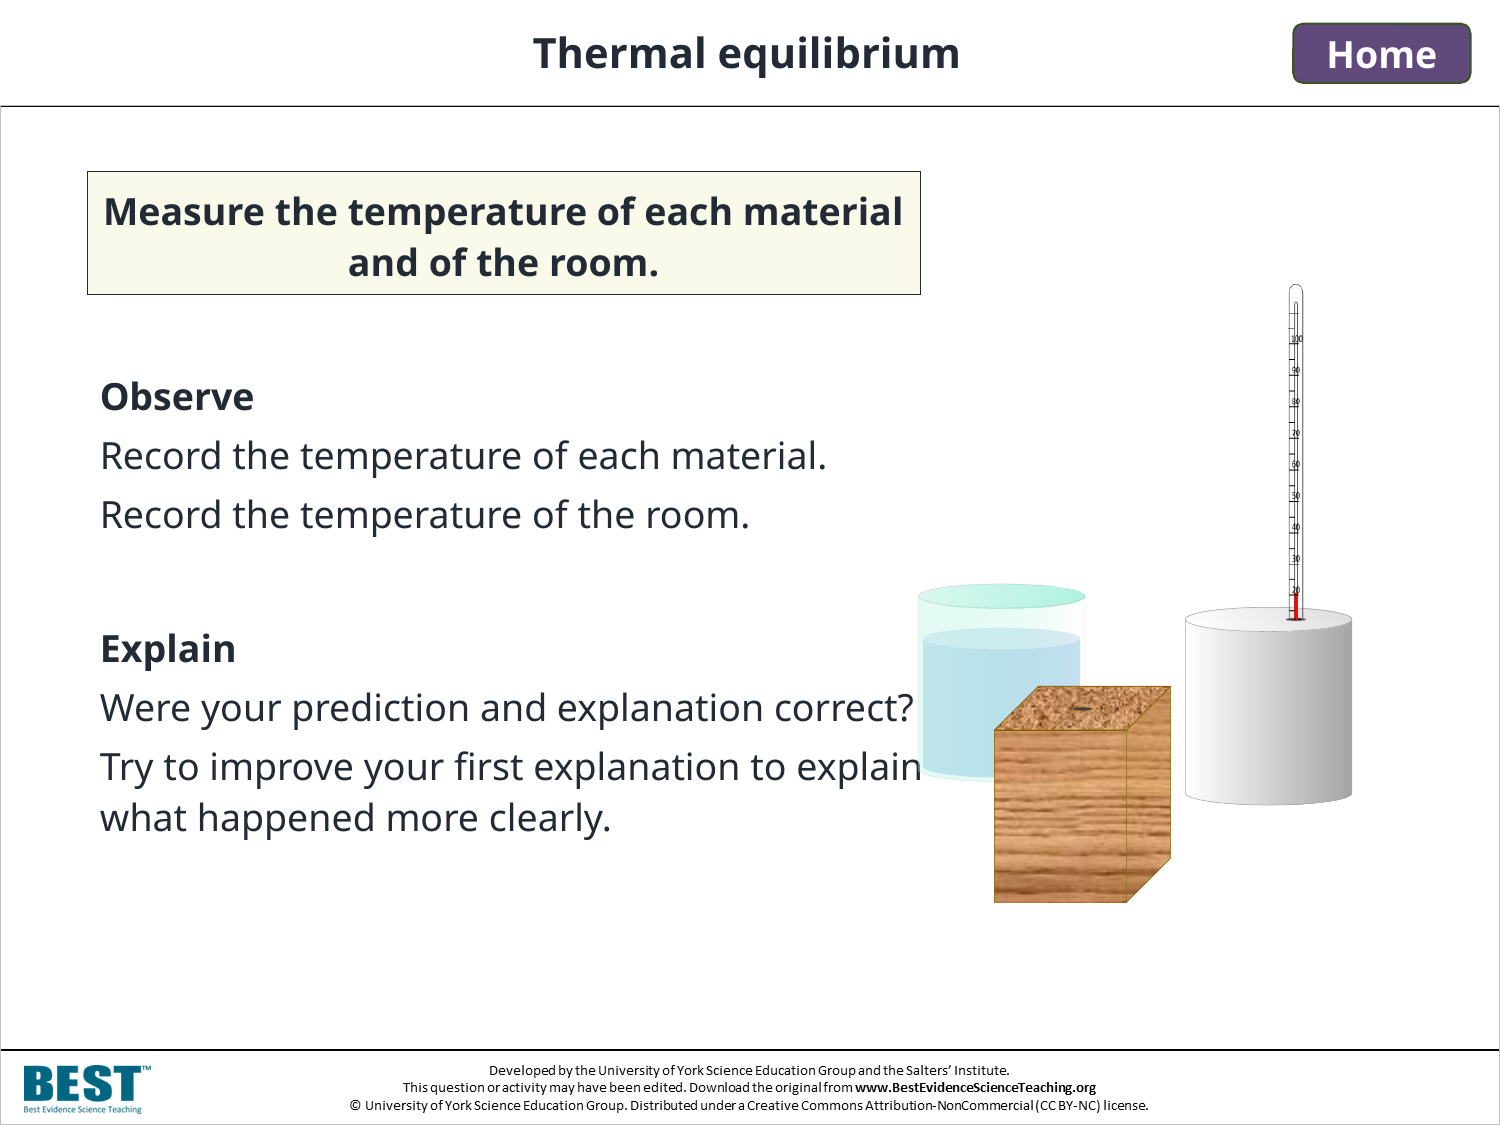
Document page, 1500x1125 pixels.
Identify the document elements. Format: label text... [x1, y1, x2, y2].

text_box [918, 284, 1352, 903]
text_box Home [1292, 22, 1472, 84]
picture [0, 105, 1500, 1125]
text_box Thermal equilibrium [23, 4, 1471, 99]
